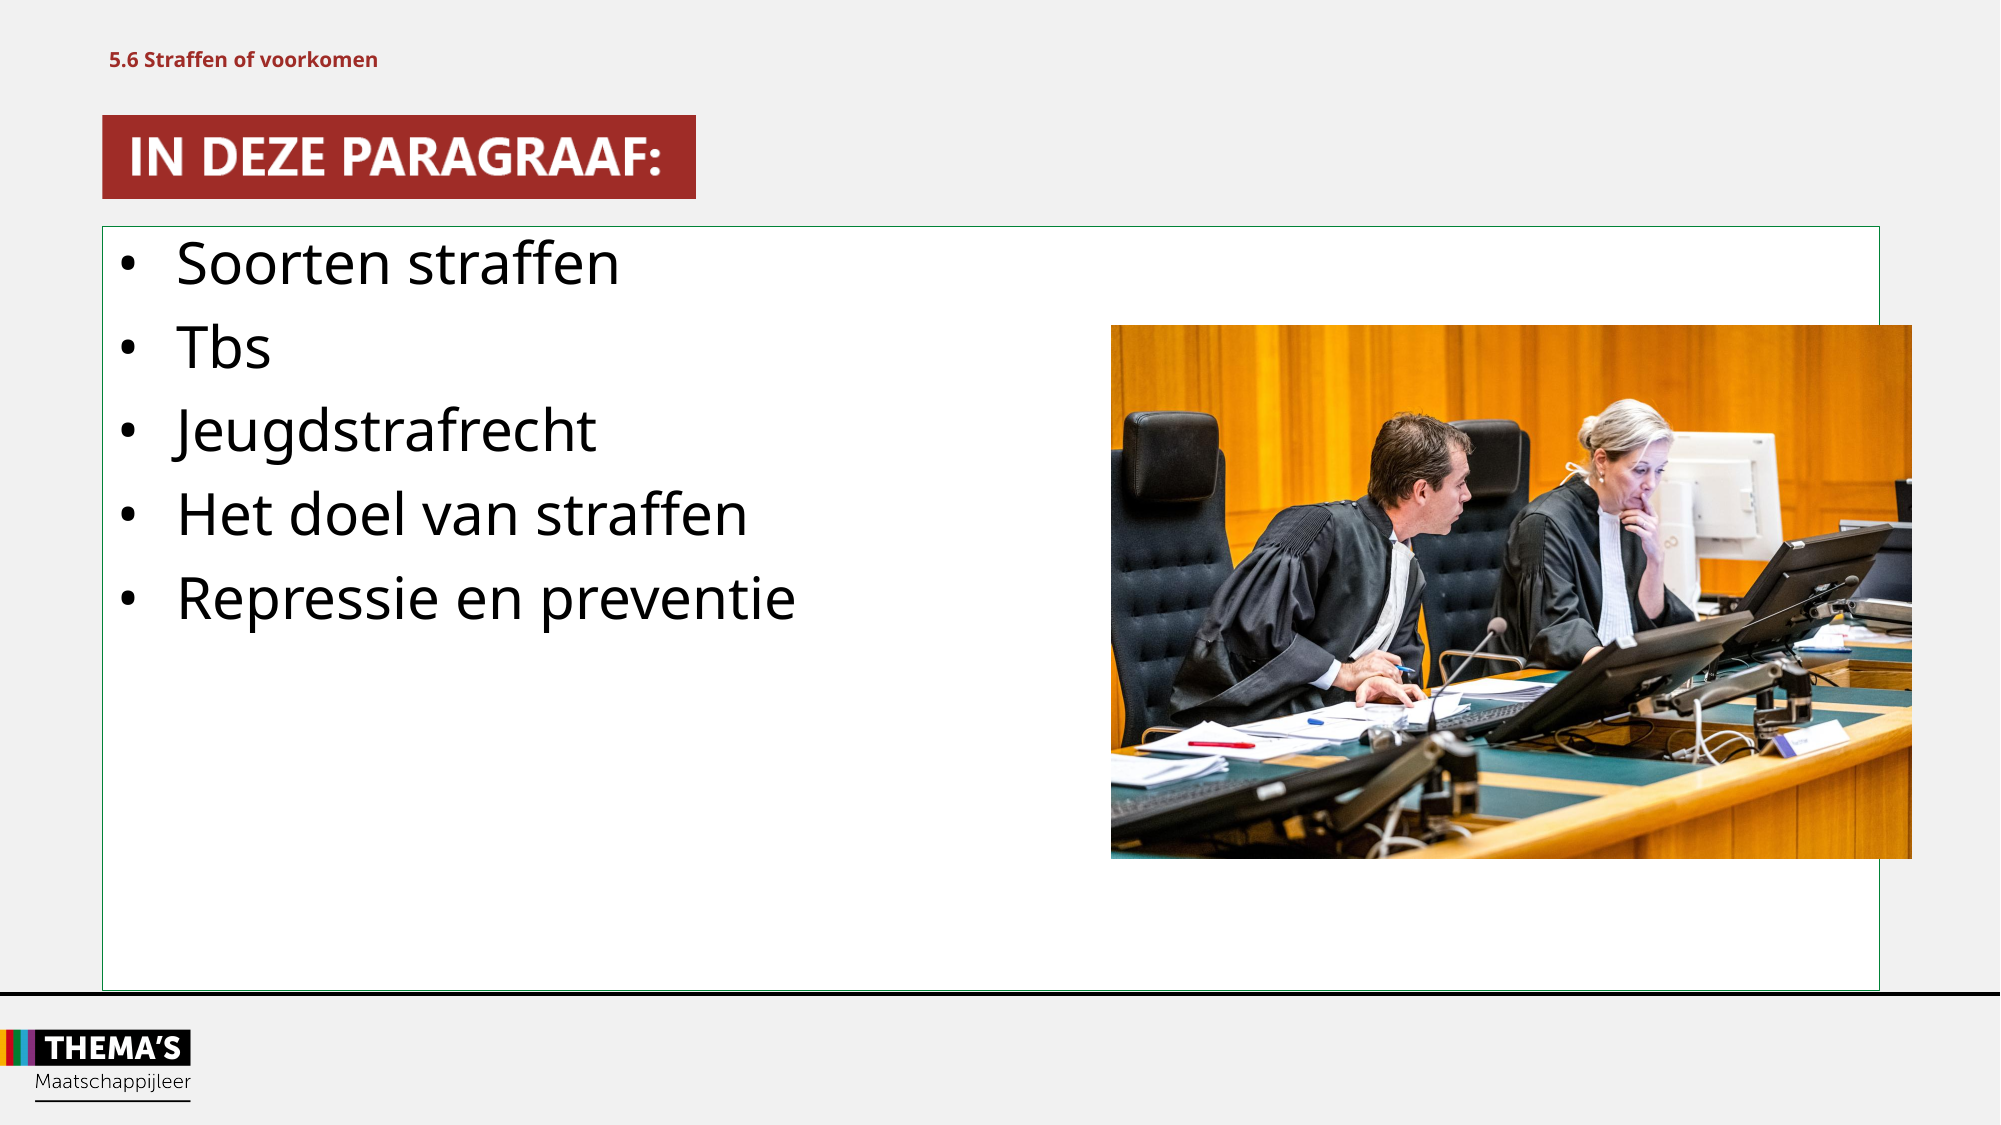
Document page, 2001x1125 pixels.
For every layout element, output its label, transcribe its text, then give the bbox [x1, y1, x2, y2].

picture [1111, 325, 1912, 859]
picture [0, 993, 203, 1125]
list • Soorten straffen • Tbs • Jeugdstrafrecht • Het doel van straffen • Repressie en preventie [102, 226, 1880, 991]
list 5.6 Straffen of voorkomen [94, 33, 941, 88]
